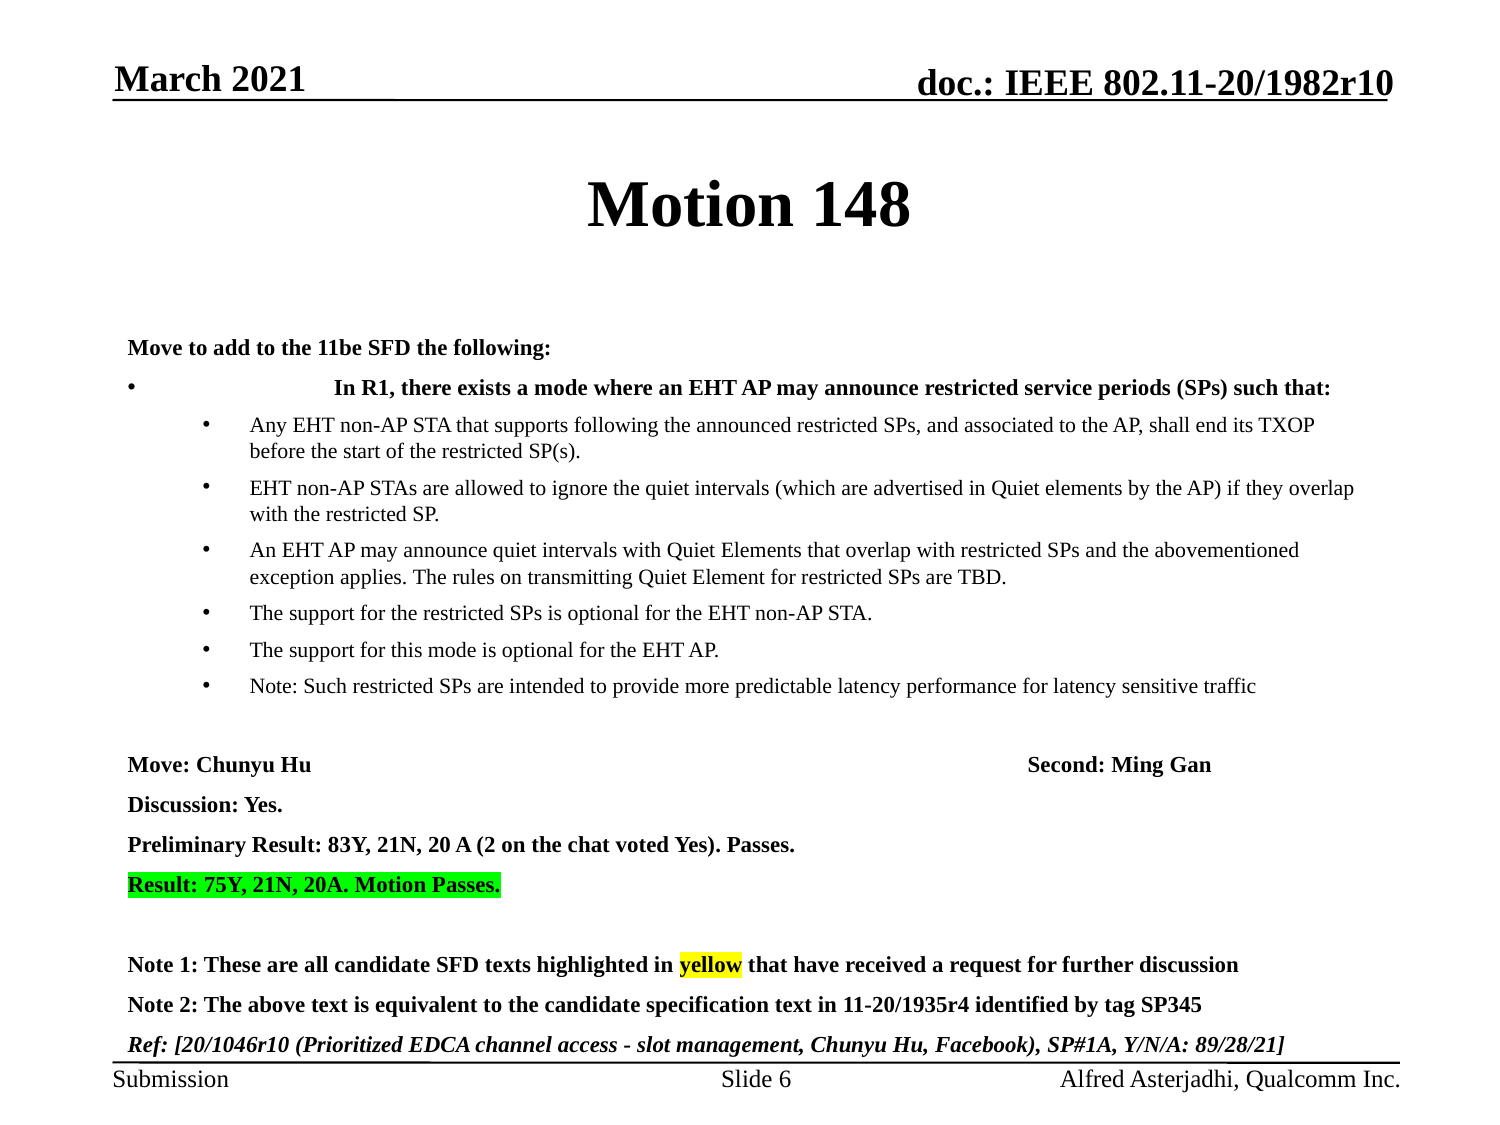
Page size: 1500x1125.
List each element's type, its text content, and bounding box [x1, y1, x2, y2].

slide_number Slide 6 [712, 1061, 800, 1123]
title Motion 148 [112, 112, 1388, 288]
list Move to add to the 11be SFD the following: In R1, there exists a mode where an EHT AP may announce restricted service periods (SPs) such that: Any EHT non-AP STA that supports following the announced restricted SPs, and associated to the AP, shall end its TXOP before the start of the restricted SP(s). EHT non-AP STAs are allowed to ignore the quiet intervals (which are advertised in Quiet elements by the AP) if they overlap with the restricted SP. An EHT AP may announce quiet intervals with Quiet Elements that overlap with restricted SPs and the abovementioned exception applies. The rules on transmitting Quiet Element for restricted SPs are TBD. The support for the restricted SPs is optional for the EHT non-AP STA. The support for this mode is optional for the EHT AP. Note: Such restricted SPs are intended to provide more predictable latency performance for latency sensitive traffic Move: Chunyu Hu Second: Ming Gan Discussion: Yes. Preliminary Result: 83Y, 21N, 20 A (2 on the chat voted Yes). Passes. Result: 75Y, 21N, 20A. Motion Passes. Note 1: These are all candidate SFD texts highlighted in yellow that have received a request for further discussion Note 2: The above text is equivalent to the candidate specification text in 11-20/1935r4 identified by tag SP345 Ref: [20/1046r10 (Prioritized EDCA channel access - slot management, Chunyu Hu, Facebook), SP#1A, Y/N/A: 89/28/21] [112, 324, 1388, 1063]
footer Alfred Asterjadhi, Qualcomm Inc. [878, 1061, 1402, 1093]
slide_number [114, 54, 423, 100]
